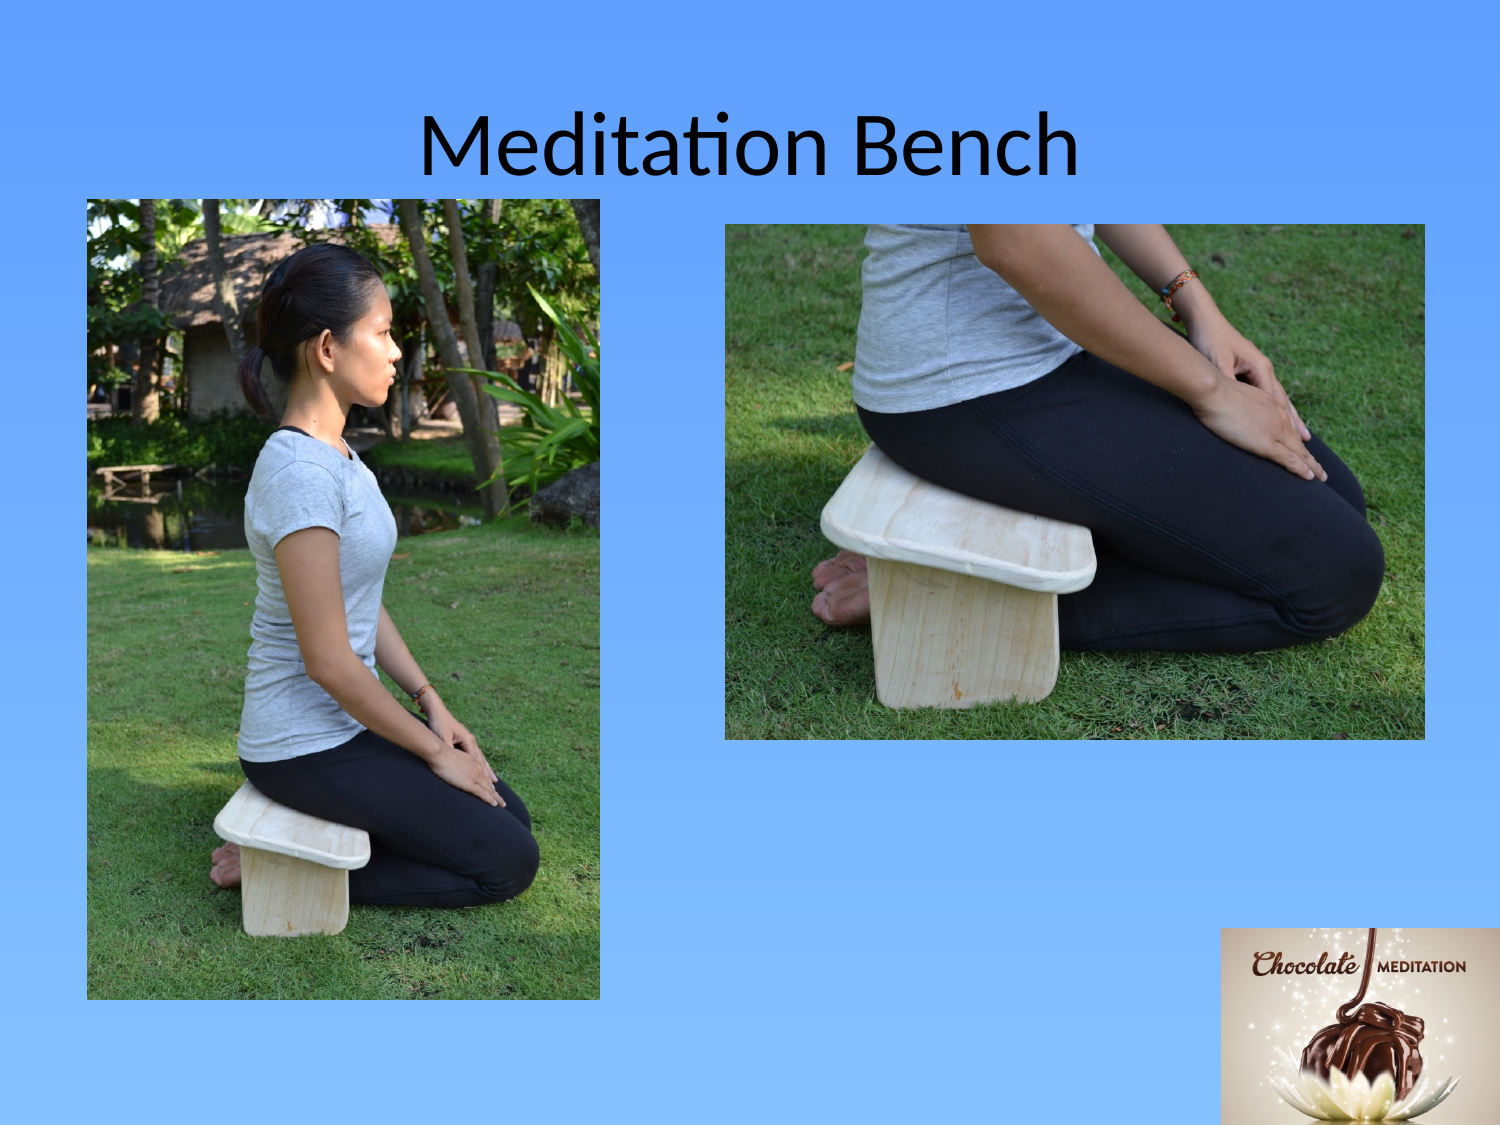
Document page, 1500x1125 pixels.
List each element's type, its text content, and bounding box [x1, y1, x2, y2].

picture [1220, 928, 1500, 1125]
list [724, 224, 1426, 740]
picture [87, 199, 601, 1001]
title Meditation Bench [75, 45, 1425, 233]
